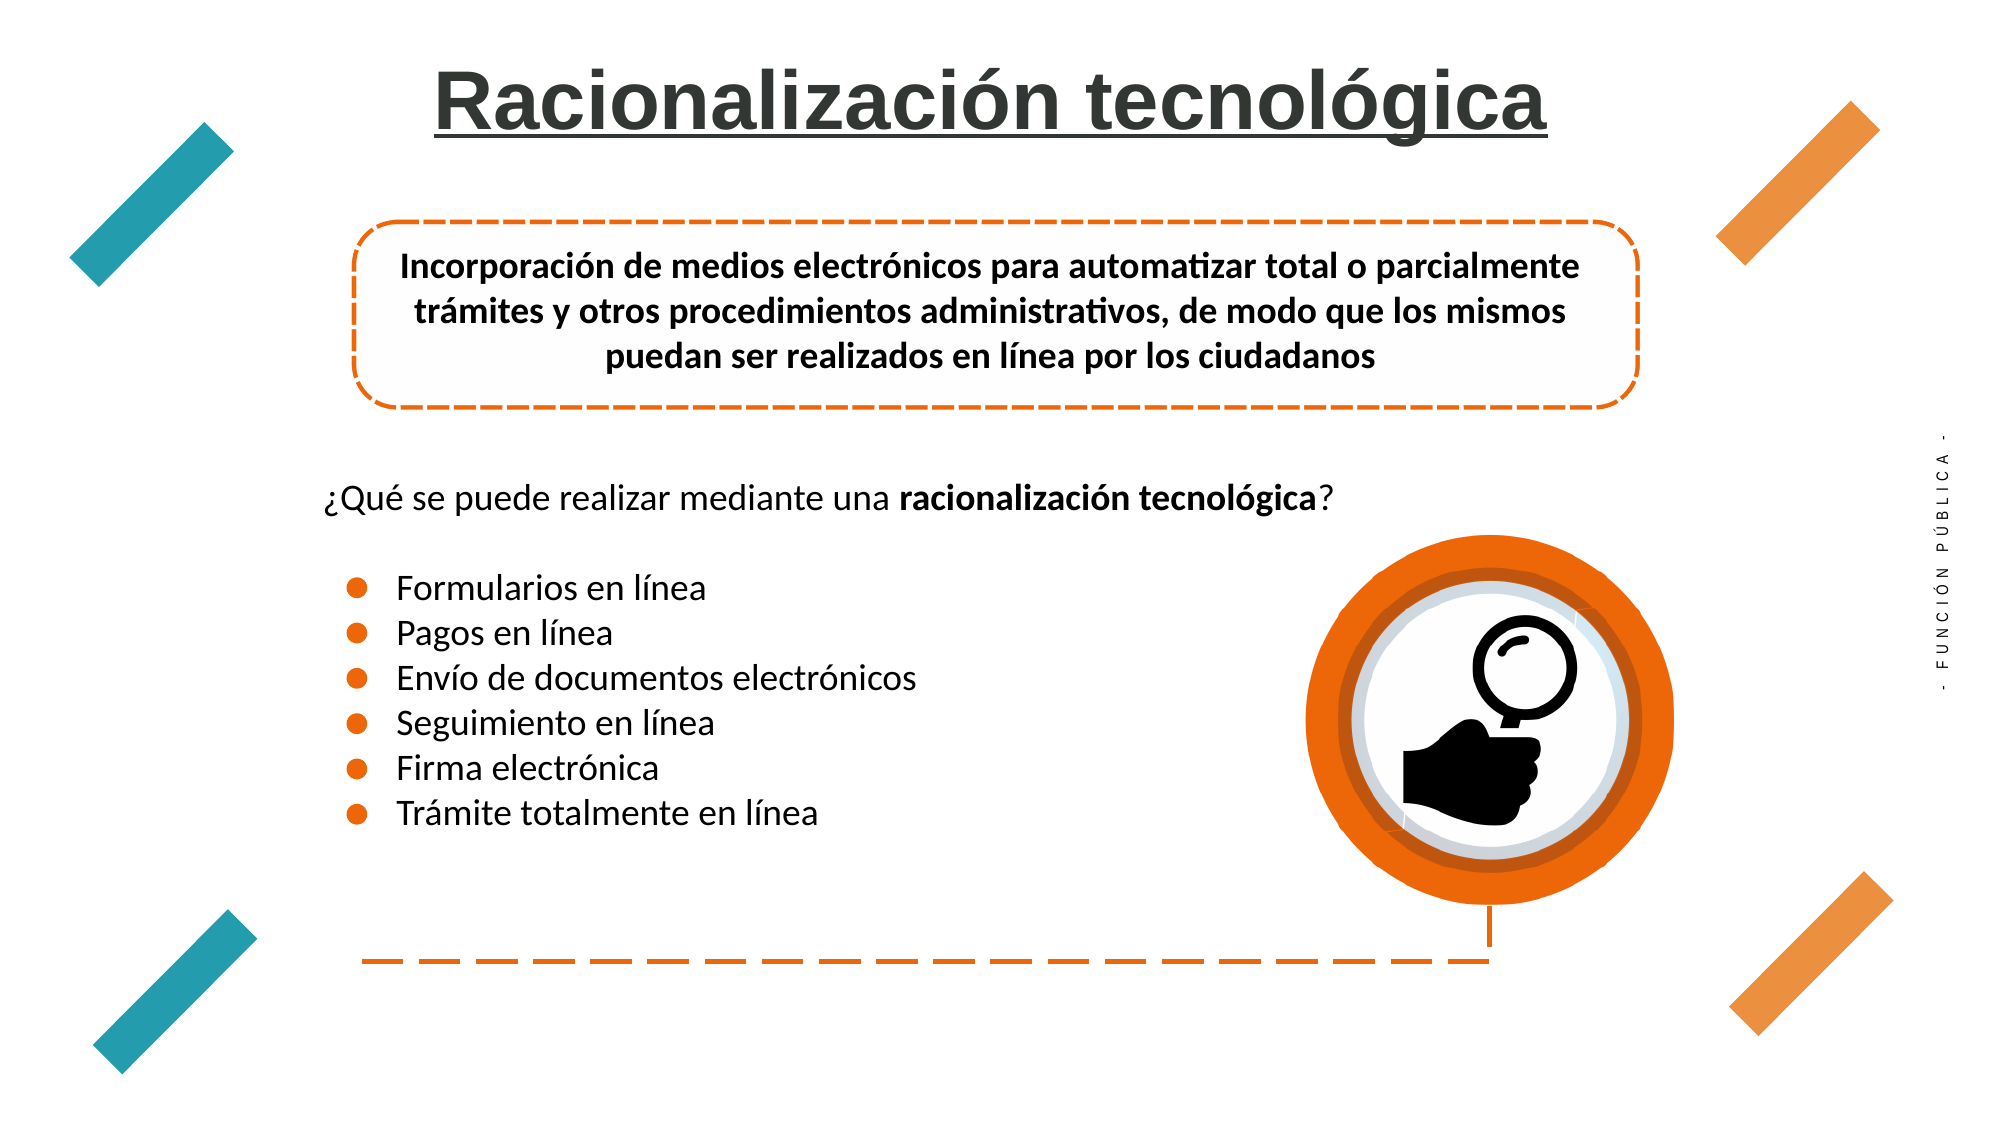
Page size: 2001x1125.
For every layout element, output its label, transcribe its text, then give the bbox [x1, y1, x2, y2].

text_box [1743, 885, 1879, 1022]
text_box [345, 757, 369, 781]
text_box [345, 576, 369, 600]
text_box [345, 802, 369, 826]
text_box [1730, 115, 1866, 251]
text_box ¿Qué se puede realizar mediante una racionalización tecnológica? Formularios en línea Pagos en línea Envío de documentos electrónicos Seguimiento en línea Firma electrónica Trámite totalmente en línea [307, 465, 1674, 886]
picture [1304, 534, 1674, 905]
text_box [345, 666, 369, 690]
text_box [84, 136, 243, 1060]
text_box [345, 712, 369, 736]
text_box Racionalización tecnológica [418, 38, 1563, 154]
text_box [345, 621, 369, 645]
picture [351, 219, 1640, 410]
